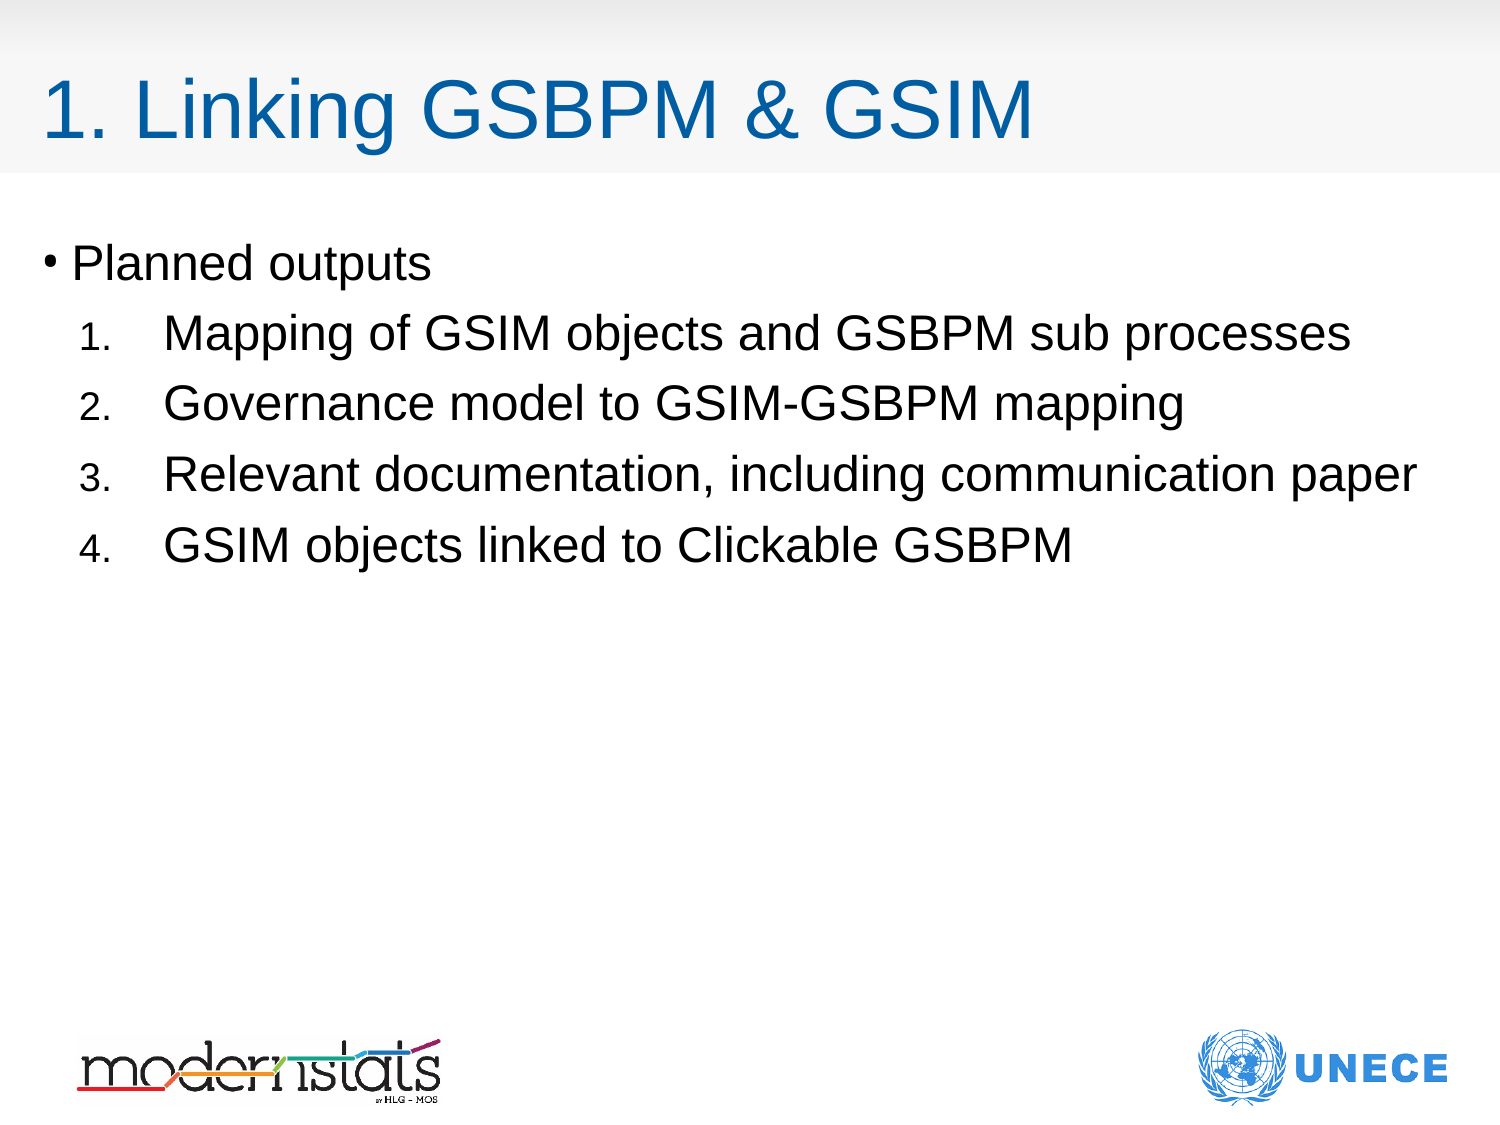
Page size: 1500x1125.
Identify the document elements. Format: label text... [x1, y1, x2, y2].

title 1. Linking GSBPM & GSIM [41, 33, 1459, 157]
picture [1198, 1030, 1447, 1106]
picture [76, 1034, 441, 1106]
list Planned outputs Mapping of GSIM objects and GSBPM sub processes Governance model to GSIM-GSBPM mapping Relevant documentation, including communication paper GSIM objects linked to Clickable GSBPM [41, 212, 1459, 1030]
